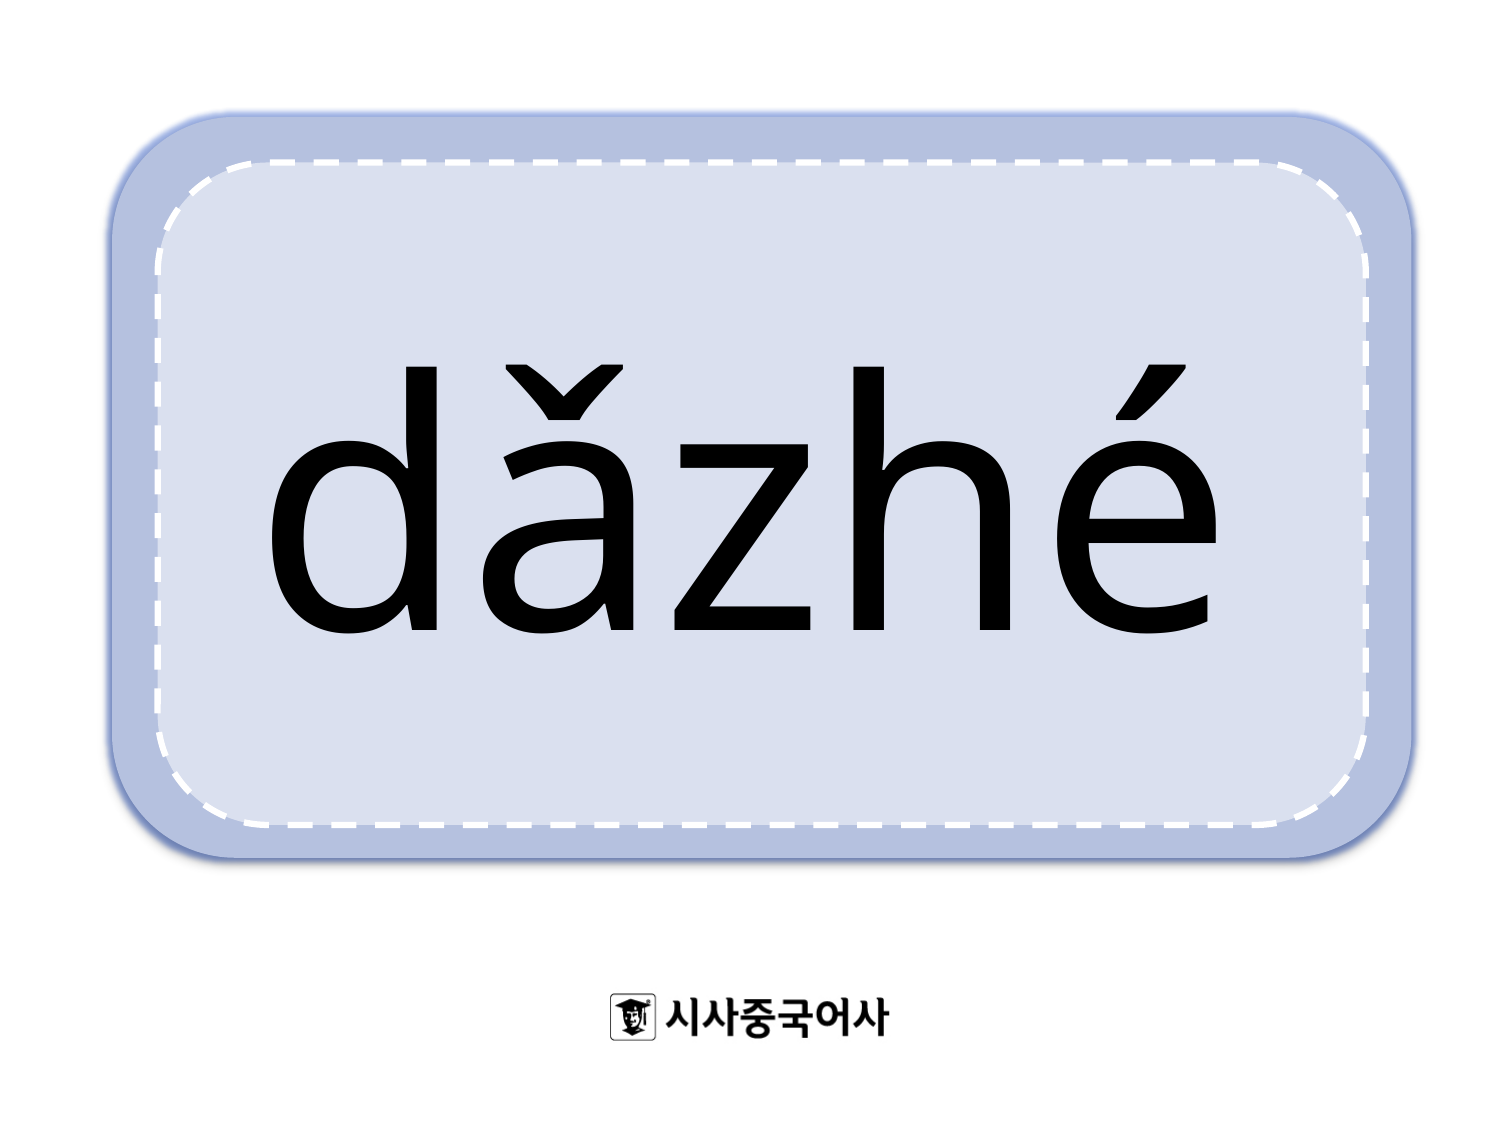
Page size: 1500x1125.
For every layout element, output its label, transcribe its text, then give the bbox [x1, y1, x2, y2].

picture [602, 987, 898, 1047]
text_box dǎzhé [171, 160, 1380, 824]
